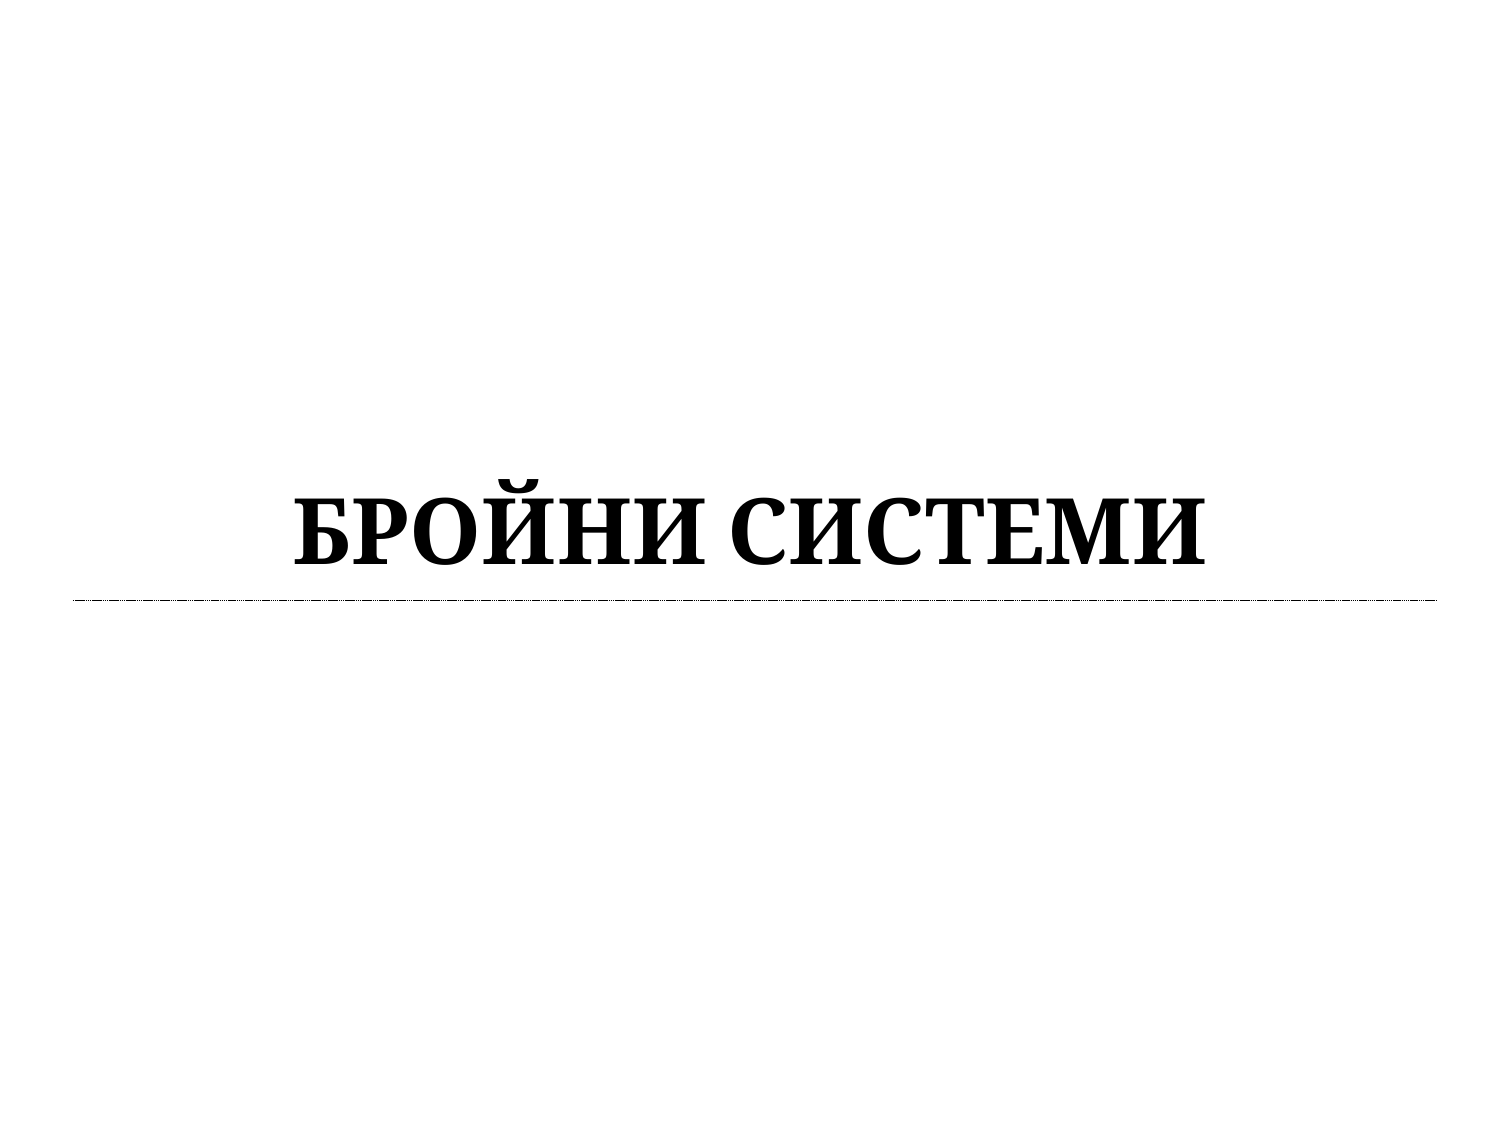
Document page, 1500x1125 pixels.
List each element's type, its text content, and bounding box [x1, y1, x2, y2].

title Бройни системи [0, 346, 1500, 594]
